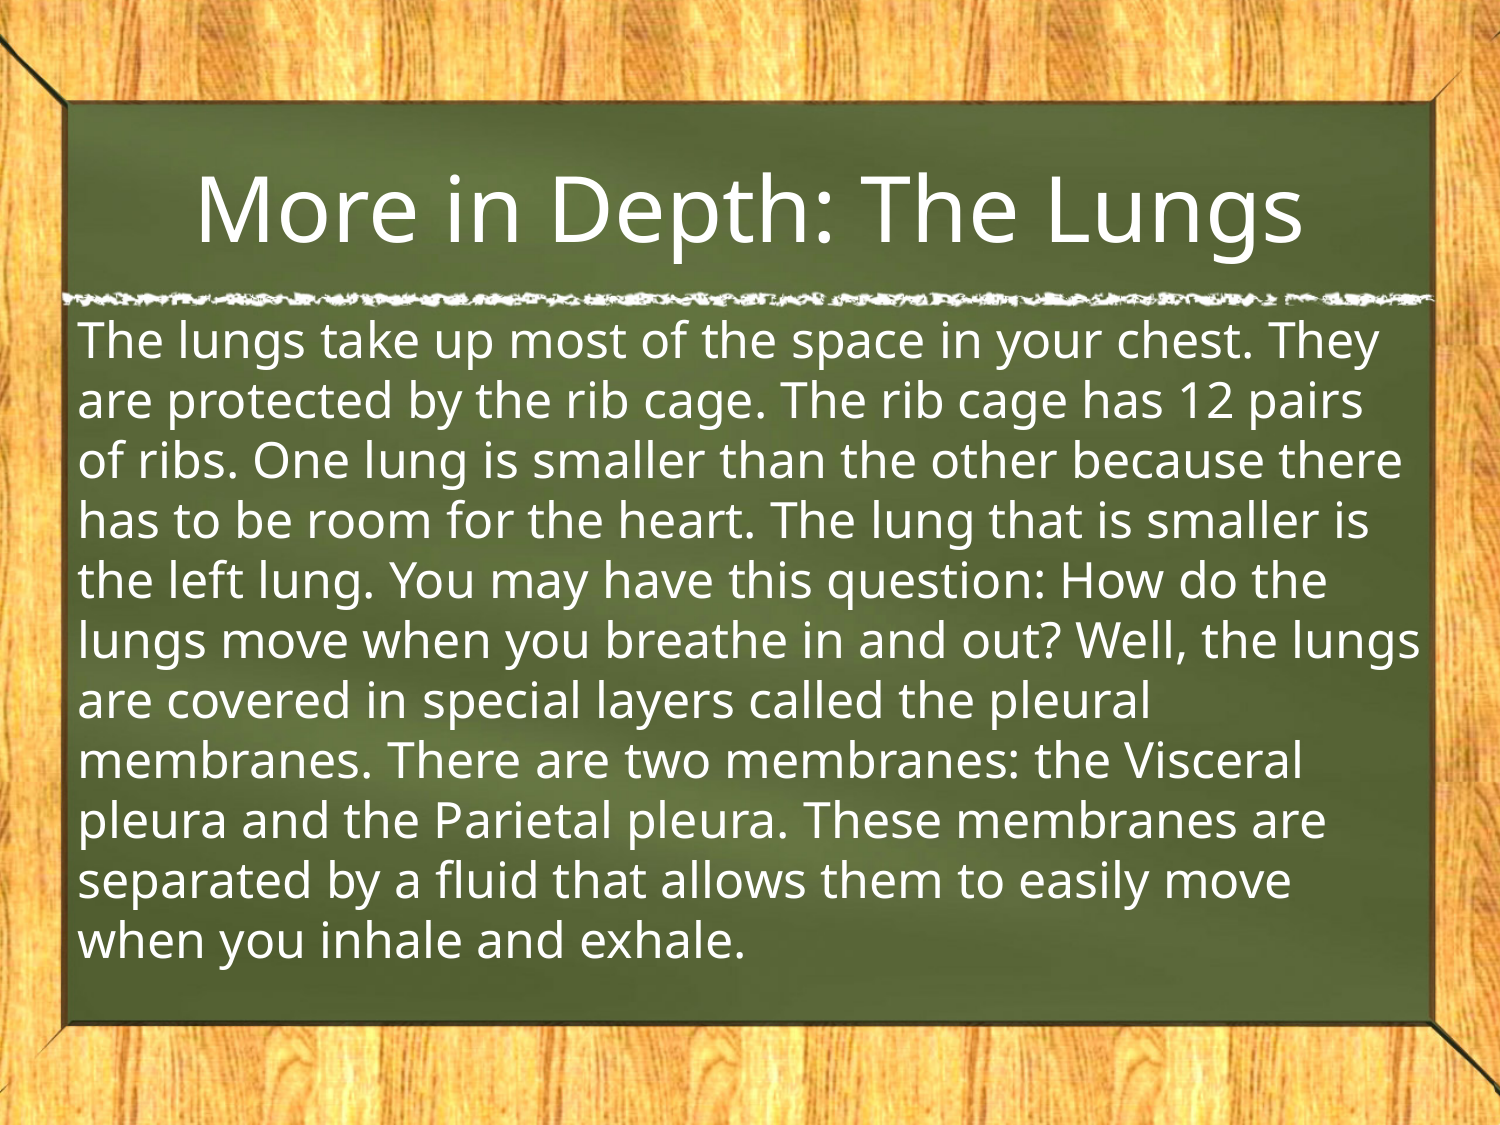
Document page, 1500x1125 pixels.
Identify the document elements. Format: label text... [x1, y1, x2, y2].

picture [0, 0, 1500, 1125]
list The lungs take up most of the space in your chest. They are protected by the rib cage. The rib cage has 12 pairs of ribs. One lung is smaller than the other because there has to be room for the heart. The lung that is smaller is the left lung. You may have this question: How do the lungs move when you breathe in and out? Well, the lungs are covered in special layers called the pleural membranes. There are two membranes: the Visceral pleura and the Parietal pleura. These membranes are separated by a fluid that allows them to easily move when you inhale and exhale. [62, 300, 1438, 1026]
title More in Depth: The Lungs [162, 112, 1338, 300]
